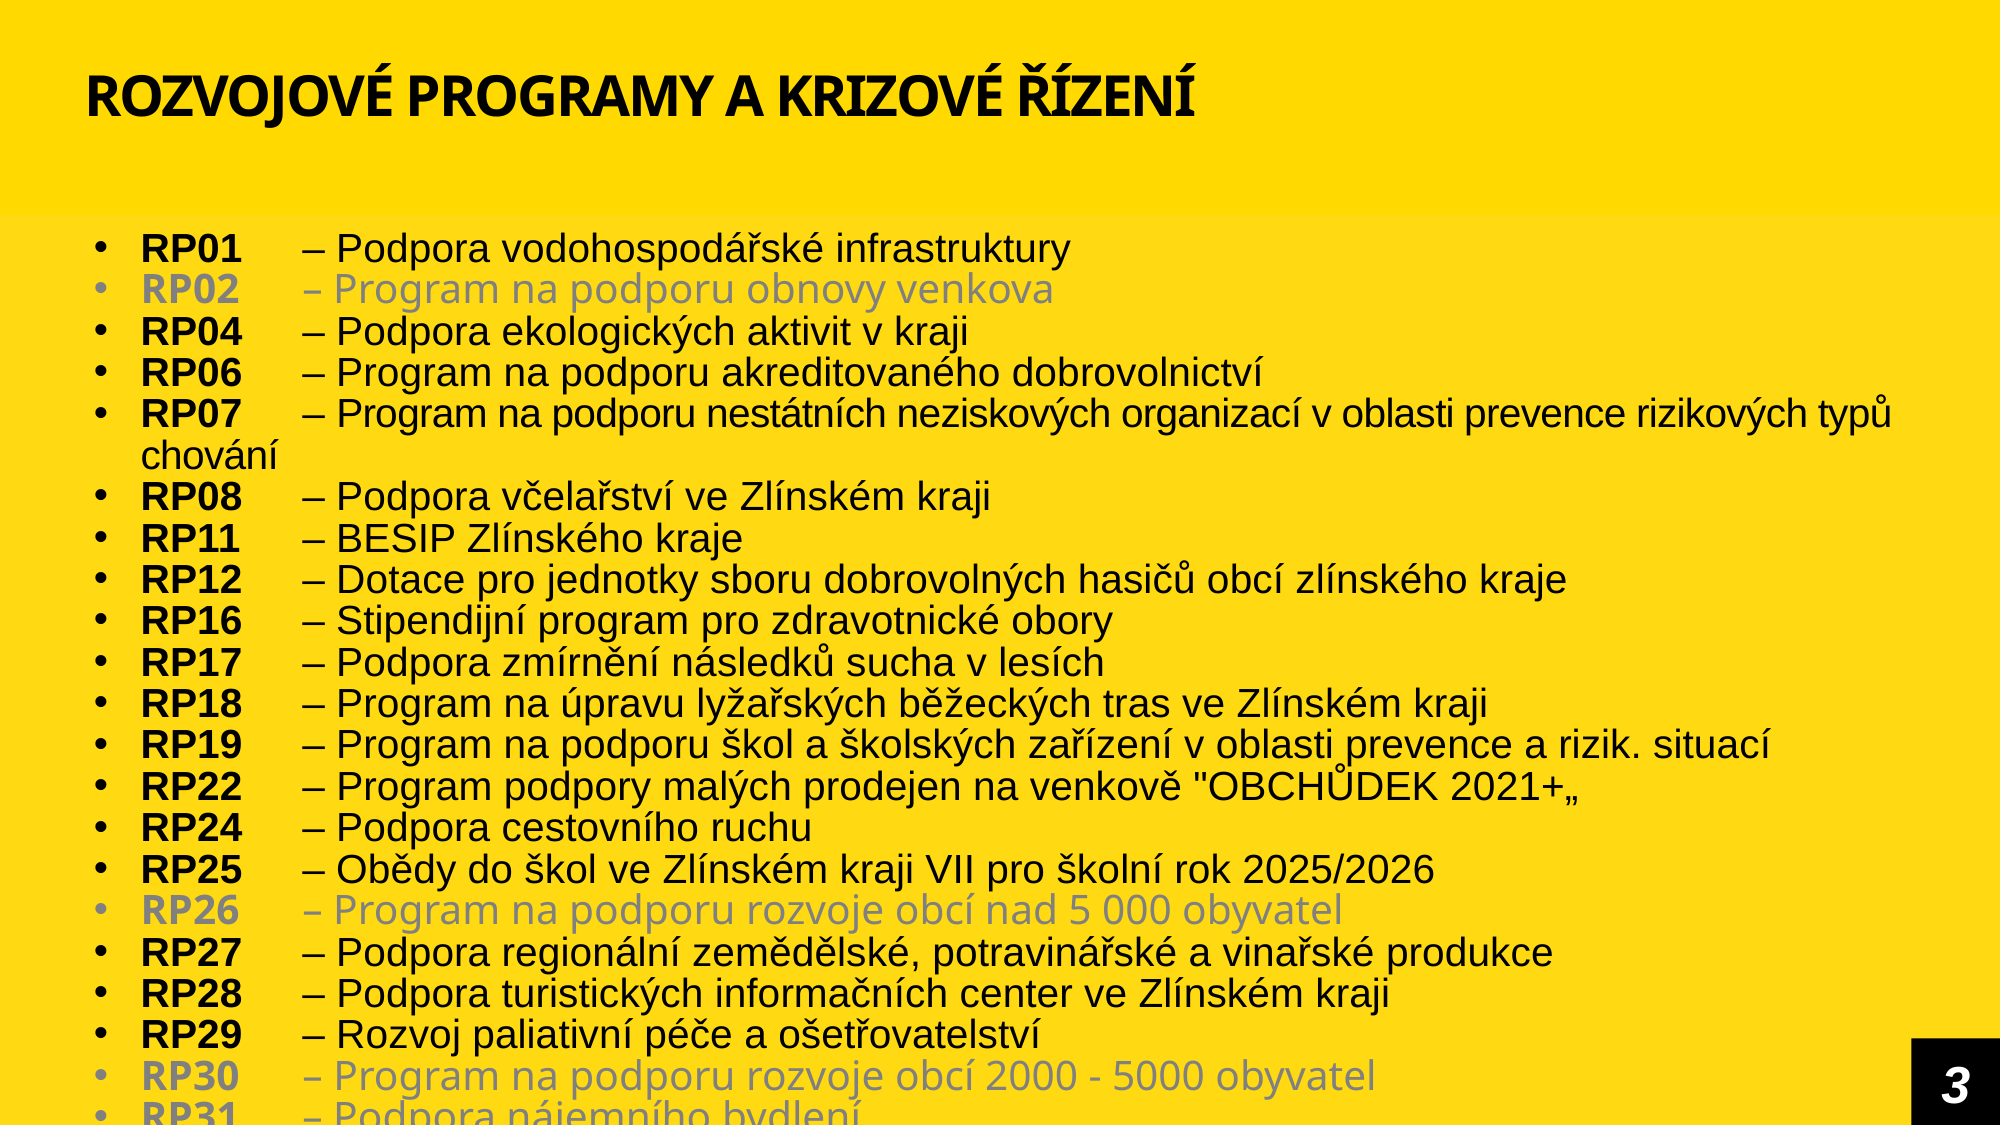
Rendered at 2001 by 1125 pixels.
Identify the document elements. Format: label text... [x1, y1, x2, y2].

title ROZVOJOVÉ PROGRAMY A KRIZOVÉ ŘÍZENÍ [69, 60, 1918, 214]
list RP01 – Podpora vodohospodářské infrastruktury RP02 – Program na podporu obnovy venkova RP04 – Podpora ekologických aktivit v kraji RP06 – Program na podporu akreditovaného dobrovolnictví RP07 – Program na podporu nestátních neziskových organizací v oblasti prevence rizikových typů chování RP08 – Podpora včelařství ve Zlínském kraji RP11 – BESIP Zlínského kraje RP12 – Dotace pro jednotky sboru dobrovolných hasičů obcí zlínského kraje RP16 – Stipendijní program pro zdravotnické obory RP17 – Podpora zmírnění následků sucha v lesích RP18 – Program na úpravu lyžařských běžeckých tras ve Zlínském kraji RP19 – Program na podporu škol a školských zařízení v oblasti prevence a rizik. situací RP22 – Program podpory malých prodejen na venkově "OBCHŮDEK 2021+„ RP24 – Podpora cestovního ruchu RP25 – Obědy do škol ve Zlínském kraji VII pro školní rok 2025/2026 RP26 – Program na podporu rozvoje obcí nad 5 000 obyvatel RP27 – Podpora regionální zemědělské, potravinářské a vinařské produkce RP28 – Podpora turistických informačních center ve Zlínském kraji RP29 – Rozvoj paliativní péče a ošetřovatelství RP30 – Program na podporu rozvoje obcí 2000 - 5000 obyvatel RP31 – Podpora nájemního bydlení [78, 221, 2000, 1125]
slide_number 3 [1911, 1038, 2000, 1125]
